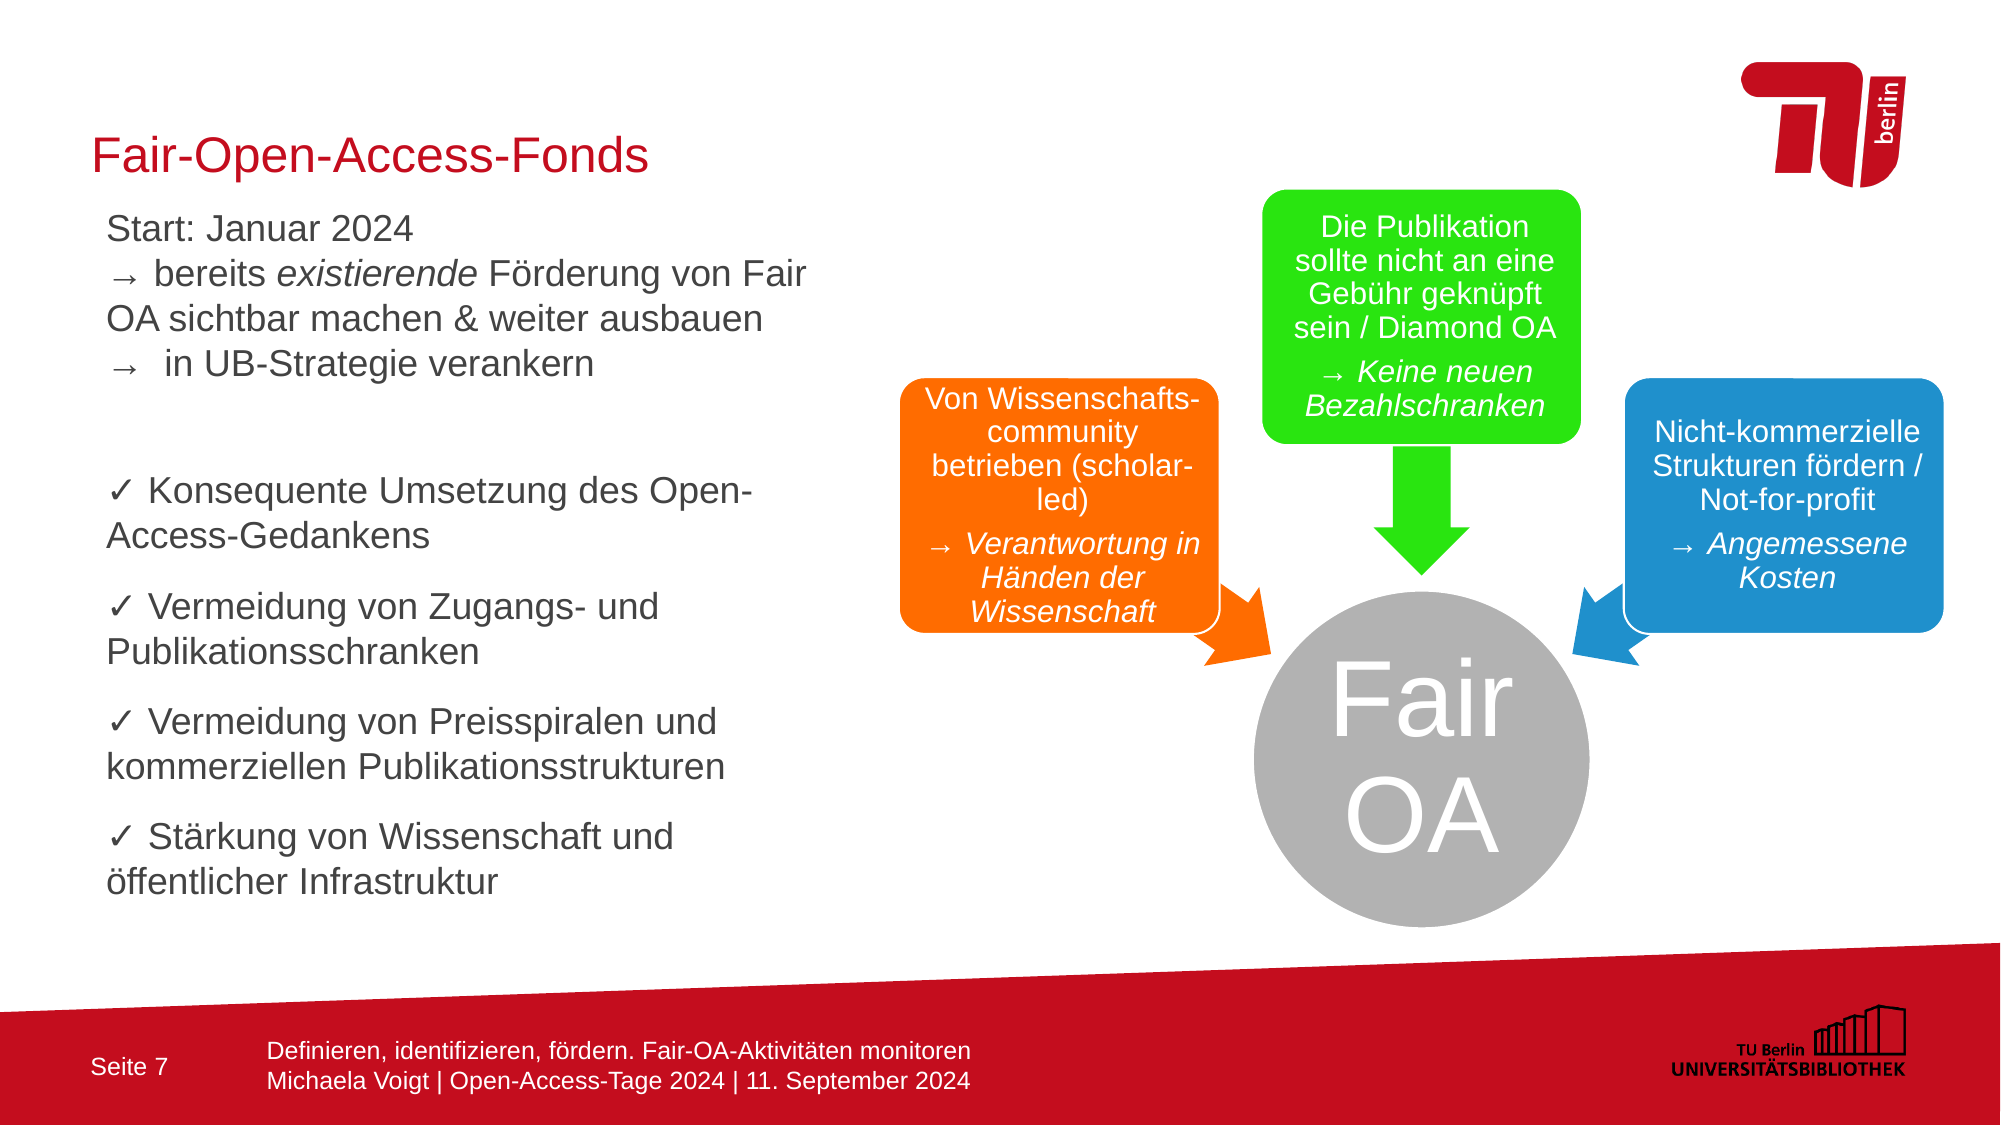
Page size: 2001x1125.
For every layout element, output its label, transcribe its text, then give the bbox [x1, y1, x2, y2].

picture [1672, 1004, 1906, 1076]
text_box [783, 188, 2000, 929]
text_box Start: Januar 2024 → bereits existierende Förderung von Fair OA sichtbar machen & weiter ausbauen → in UB-Strategie verankern ✓ Konsequente Umsetzung des Open-Access-Gedankens ✓ Vermeidung von Zugangs- und Publikationsschranken ✓ Vermeidung von Preisspiralen und kommerziellen Publikationsstrukturen ✓ Stärkung von Wissenschaft und öffentlicher Infrastruktur [91, 196, 783, 909]
picture [1741, 62, 1906, 188]
title Fair-Open-Access-Fonds [91, 65, 1455, 183]
